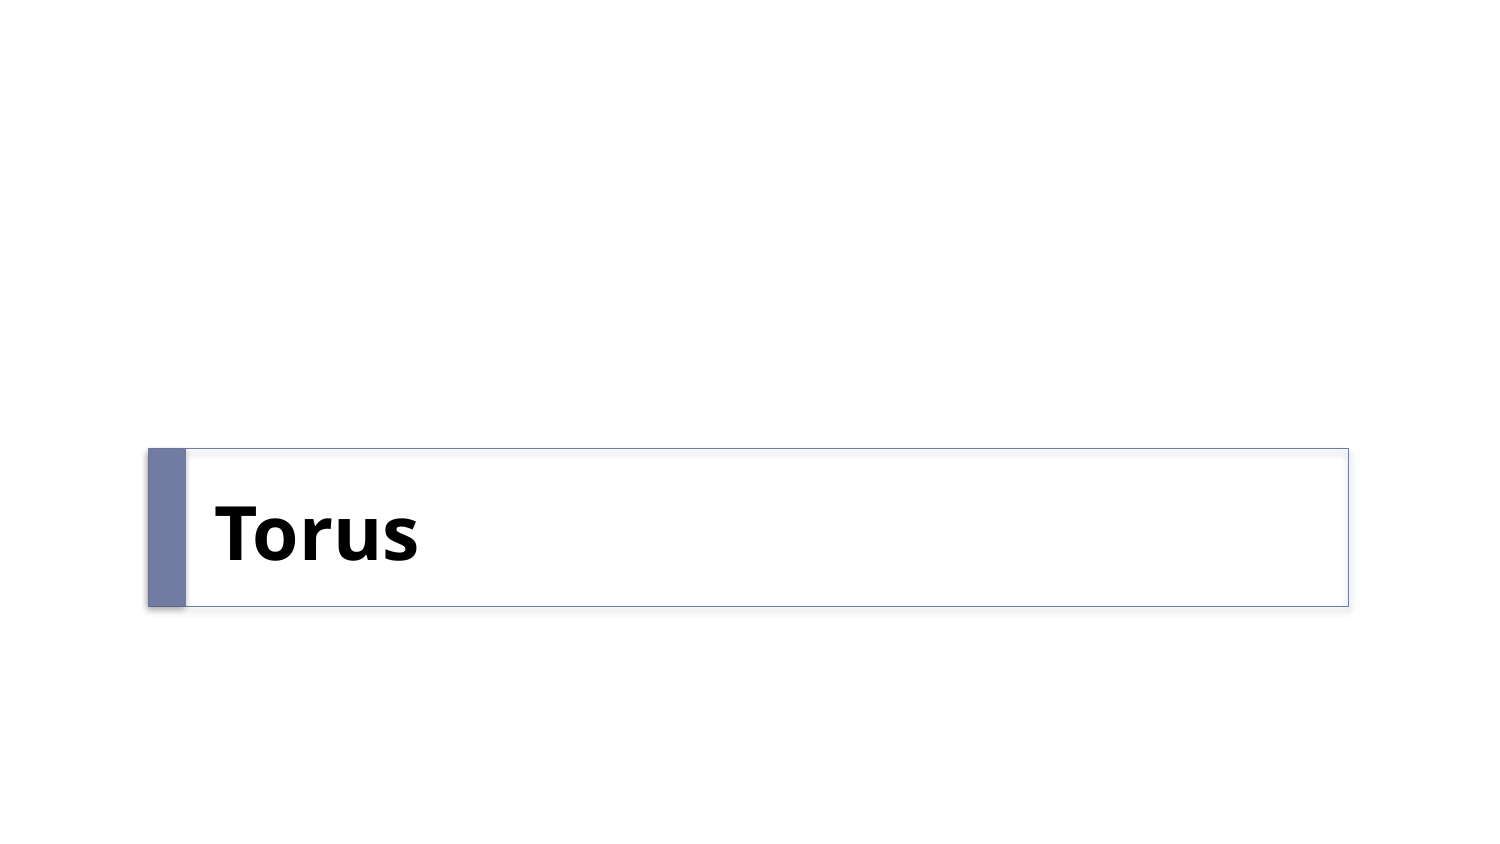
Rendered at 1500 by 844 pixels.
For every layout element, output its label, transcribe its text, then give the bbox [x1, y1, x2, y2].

title Torus [200, 478, 1325, 600]
